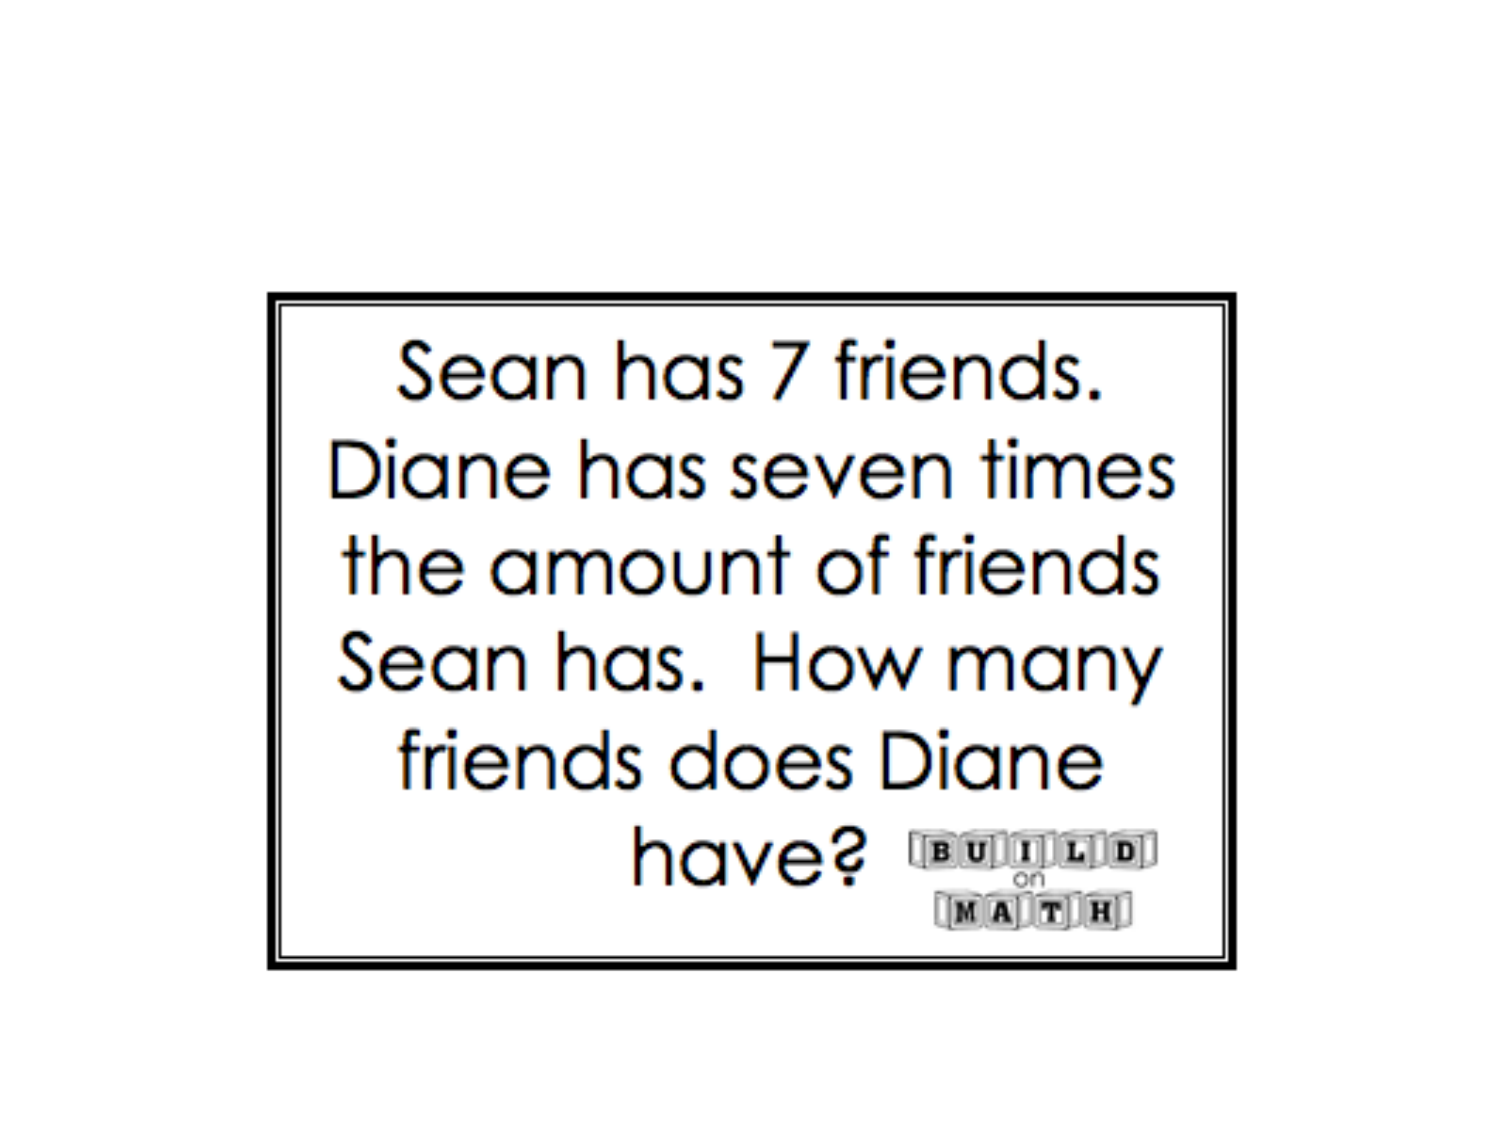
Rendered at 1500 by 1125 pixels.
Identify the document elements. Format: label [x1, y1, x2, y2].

list [74, 262, 1426, 1006]
